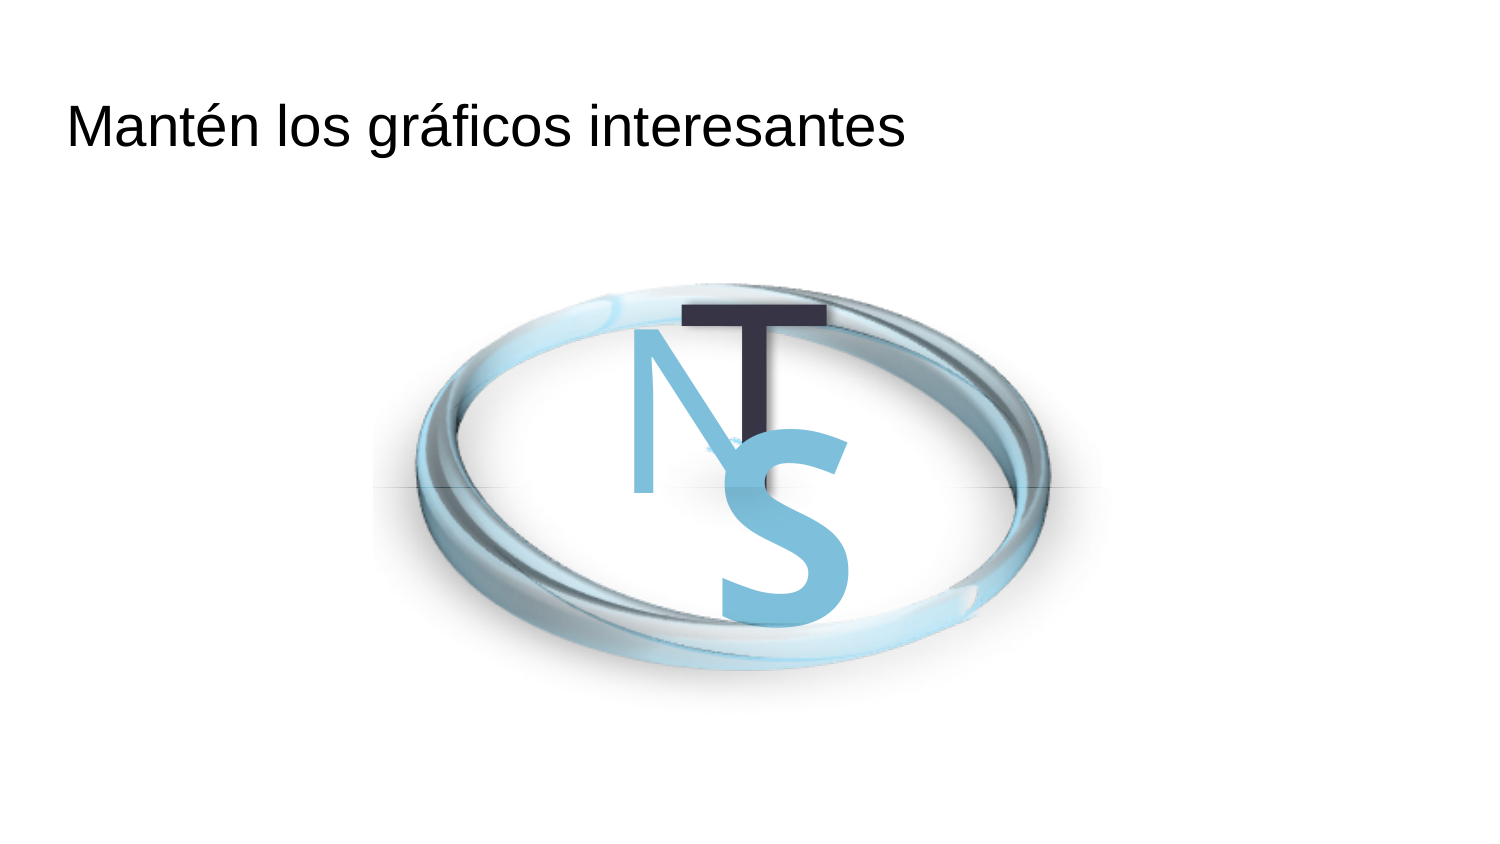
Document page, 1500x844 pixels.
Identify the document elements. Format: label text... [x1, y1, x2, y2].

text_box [372, 255, 1128, 714]
title Mantén los gráficos interesantes [51, 72, 1449, 167]
